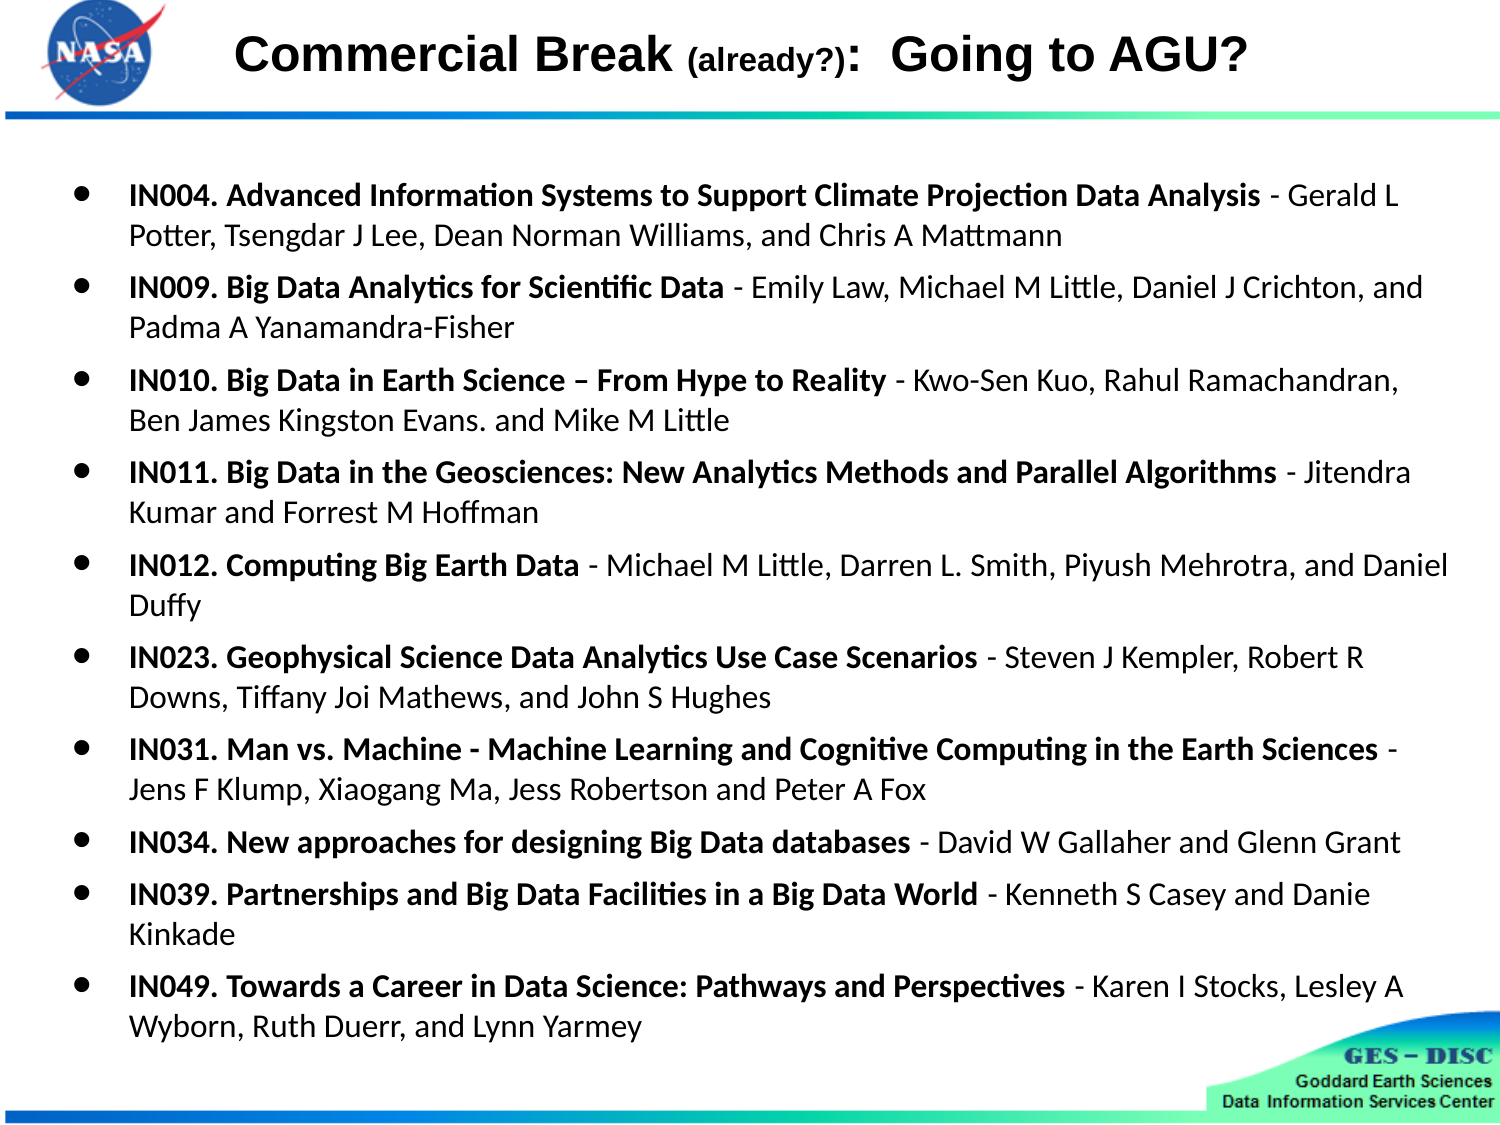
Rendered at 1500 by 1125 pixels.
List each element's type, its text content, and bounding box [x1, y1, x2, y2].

list IN004. Advanced Information Systems to Support Climate Projection Data Analysis - Gerald L Potter, Tsengdar J Lee, Dean Norman Williams, and Chris A Mattmann IN009. Big Data Analytics for Scientific Data - Emily Law, Michael M Little, Daniel J Crichton, and Padma A Yanamandra-Fisher IN010. Big Data in Earth Science – From Hype to Reality - Kwo-Sen Kuo, Rahul Ramachandran, Ben James Kingston Evans. and Mike M Little IN011. Big Data in the Geosciences: New Analytics Methods and Parallel Algorithms - Jitendra Kumar and Forrest M Hoffman IN012. Computing Big Earth Data - Michael M Little, Darren L. Smith, Piyush Mehrotra, and Daniel Duffy IN023. Geophysical Science Data Analytics Use Case Scenarios - Steven J Kempler, Robert R Downs, Tiffany Joi Mathews, and John S Hughes IN031. Man vs. Machine - Machine Learning and Cognitive Computing in the Earth Sciences - Jens F Klump, Xiaogang Ma, Jess Robertson and Peter A Fox IN034. New approaches for designing Big Data databases - David W Gallaher and Glenn Grant IN039. Partnerships and Big Data Facilities in a Big Data World - Kenneth S Casey and Danie Kinkade IN049. Towards a Career in Data Science: Pathways and Perspectives - Karen I Stocks, Lesley A Wyborn, Ruth Duerr, and Lynn Yarmey [57, 158, 1473, 900]
text_box Commercial Break (already?): Going to AGU? [124, 22, 1323, 97]
text_box [4, 0, 1500, 1125]
